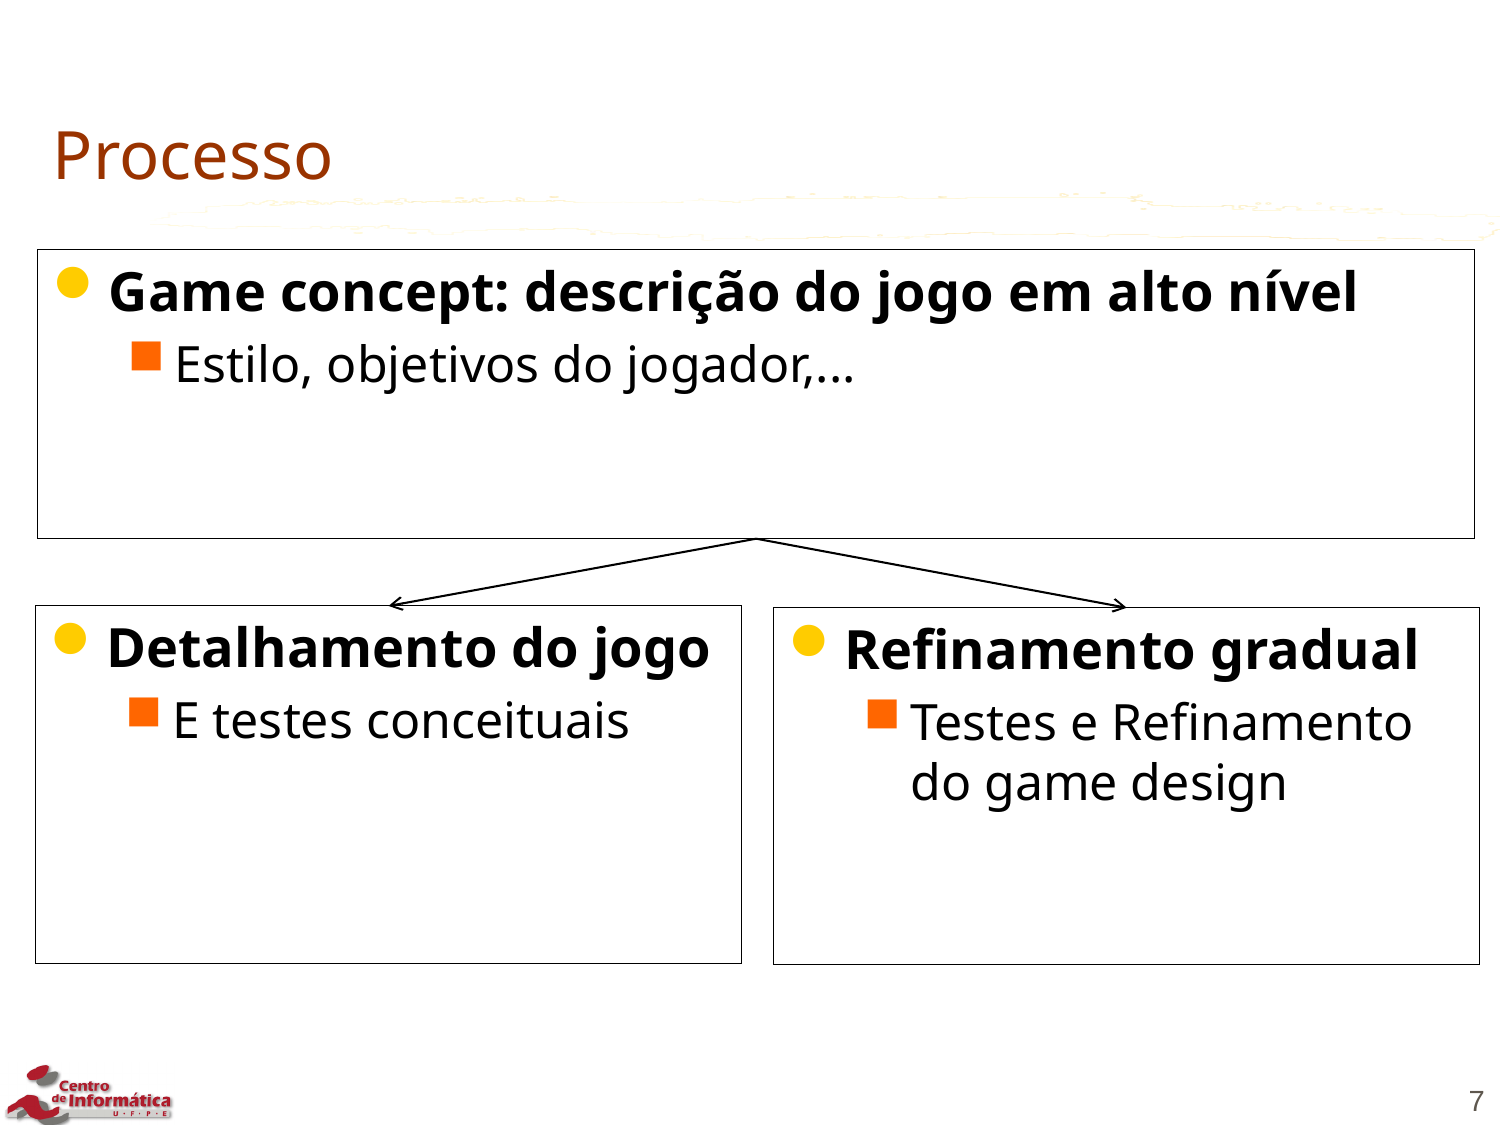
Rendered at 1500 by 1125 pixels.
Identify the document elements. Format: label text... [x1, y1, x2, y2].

text_box Refinamento gradual Testes e Refinamento do game design [773, 607, 1480, 965]
slide_number 7 [1187, 1049, 1500, 1125]
title Processo [37, 12, 1434, 200]
picture [0, 1062, 175, 1125]
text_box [755, 538, 1128, 609]
text_box Detalhamento do jogo E testes conceituais [35, 605, 742, 964]
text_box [388, 538, 754, 607]
list Game concept: descrição do jogo em alto nível Estilo, objetivos do jogador,... [37, 249, 1475, 539]
